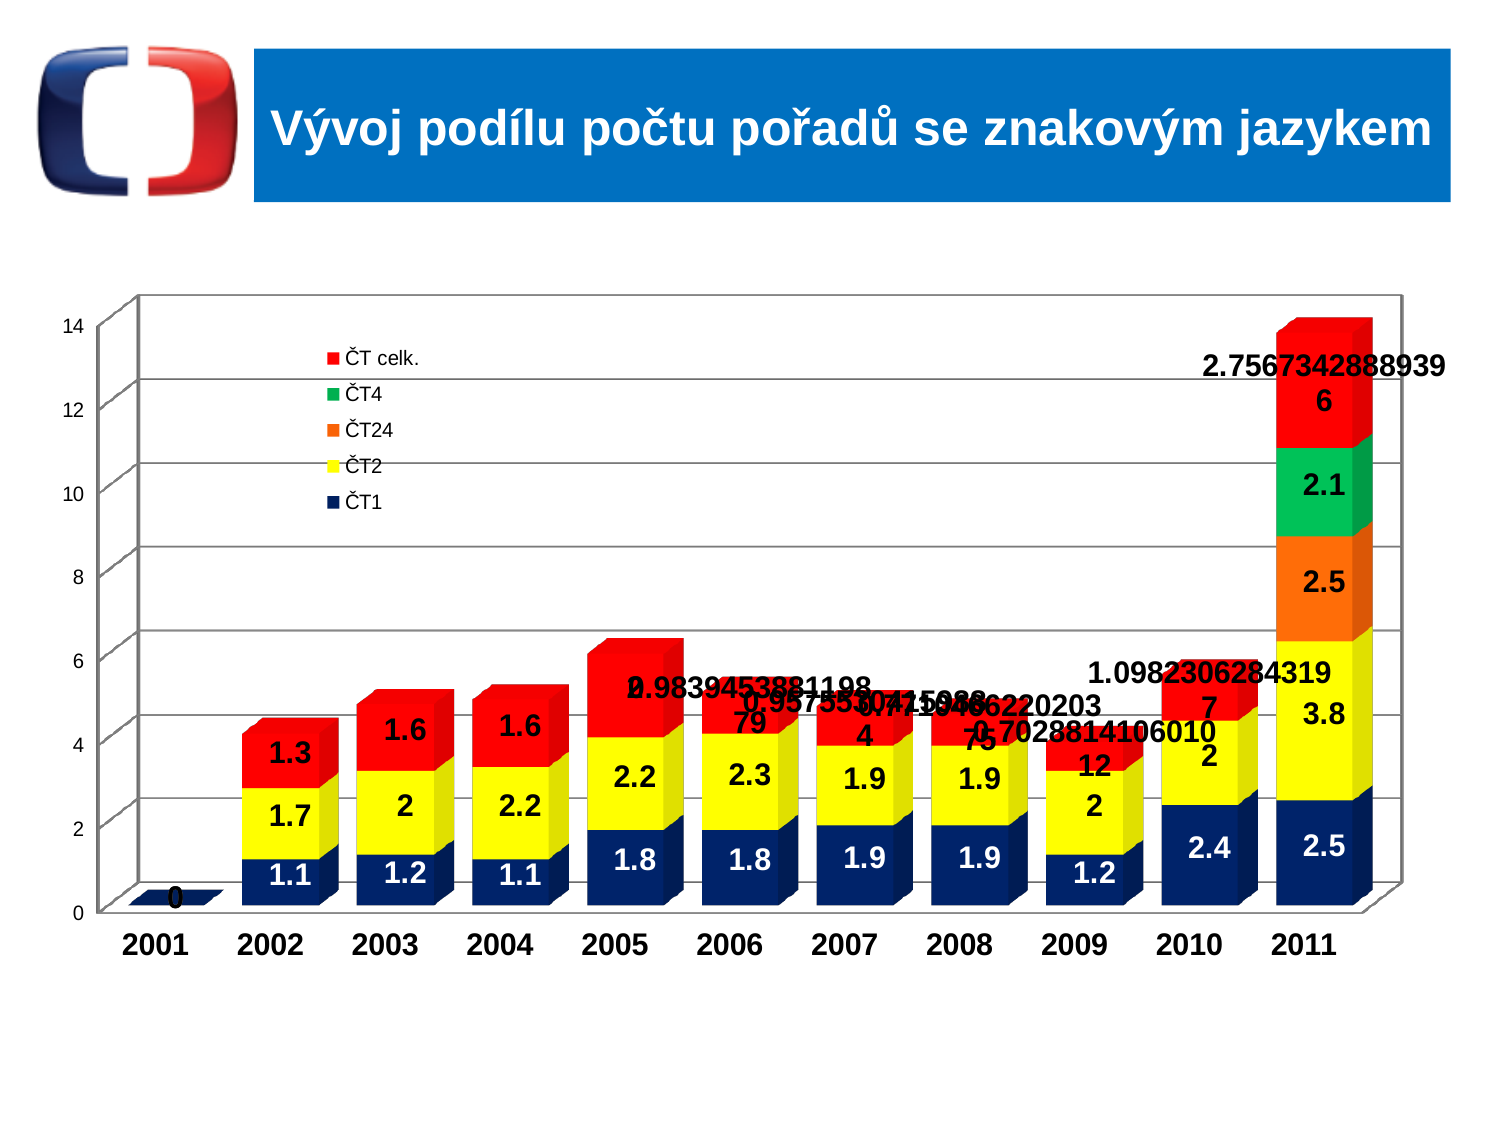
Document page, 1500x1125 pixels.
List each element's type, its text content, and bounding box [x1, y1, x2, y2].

chart [52, 243, 1448, 1024]
title Vývoj podílu počtu pořadů se znakovým jazykem [258, 48, 1451, 203]
picture [29, 44, 255, 200]
